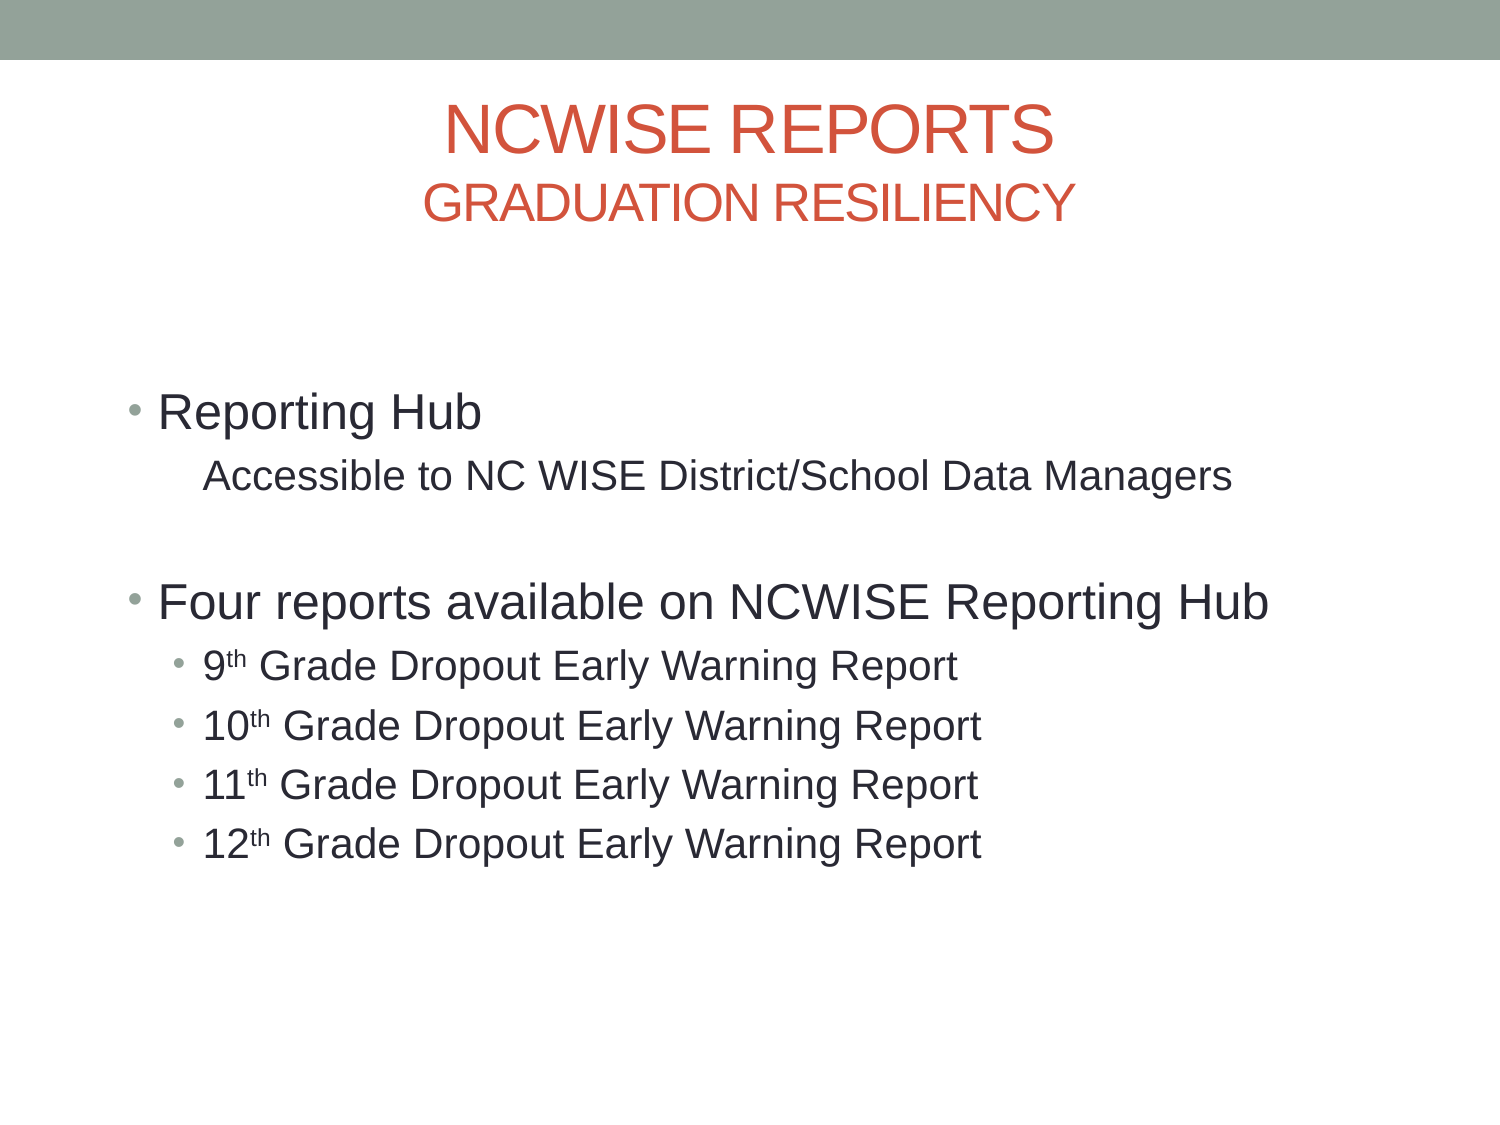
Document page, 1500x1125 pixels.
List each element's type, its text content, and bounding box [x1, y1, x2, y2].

title NCWISE Reports Graduation Resiliency [112, 75, 1388, 202]
list Reporting Hub Accessible to NC WISE District/School Data Managers Four reports available on NCWISE Reporting Hub 9th Grade Dropout Early Warning Report 10th Grade Dropout Early Warning Report 11th Grade Dropout Early Warning Report 12th Grade Dropout Early Warning Report [112, 202, 1388, 1000]
